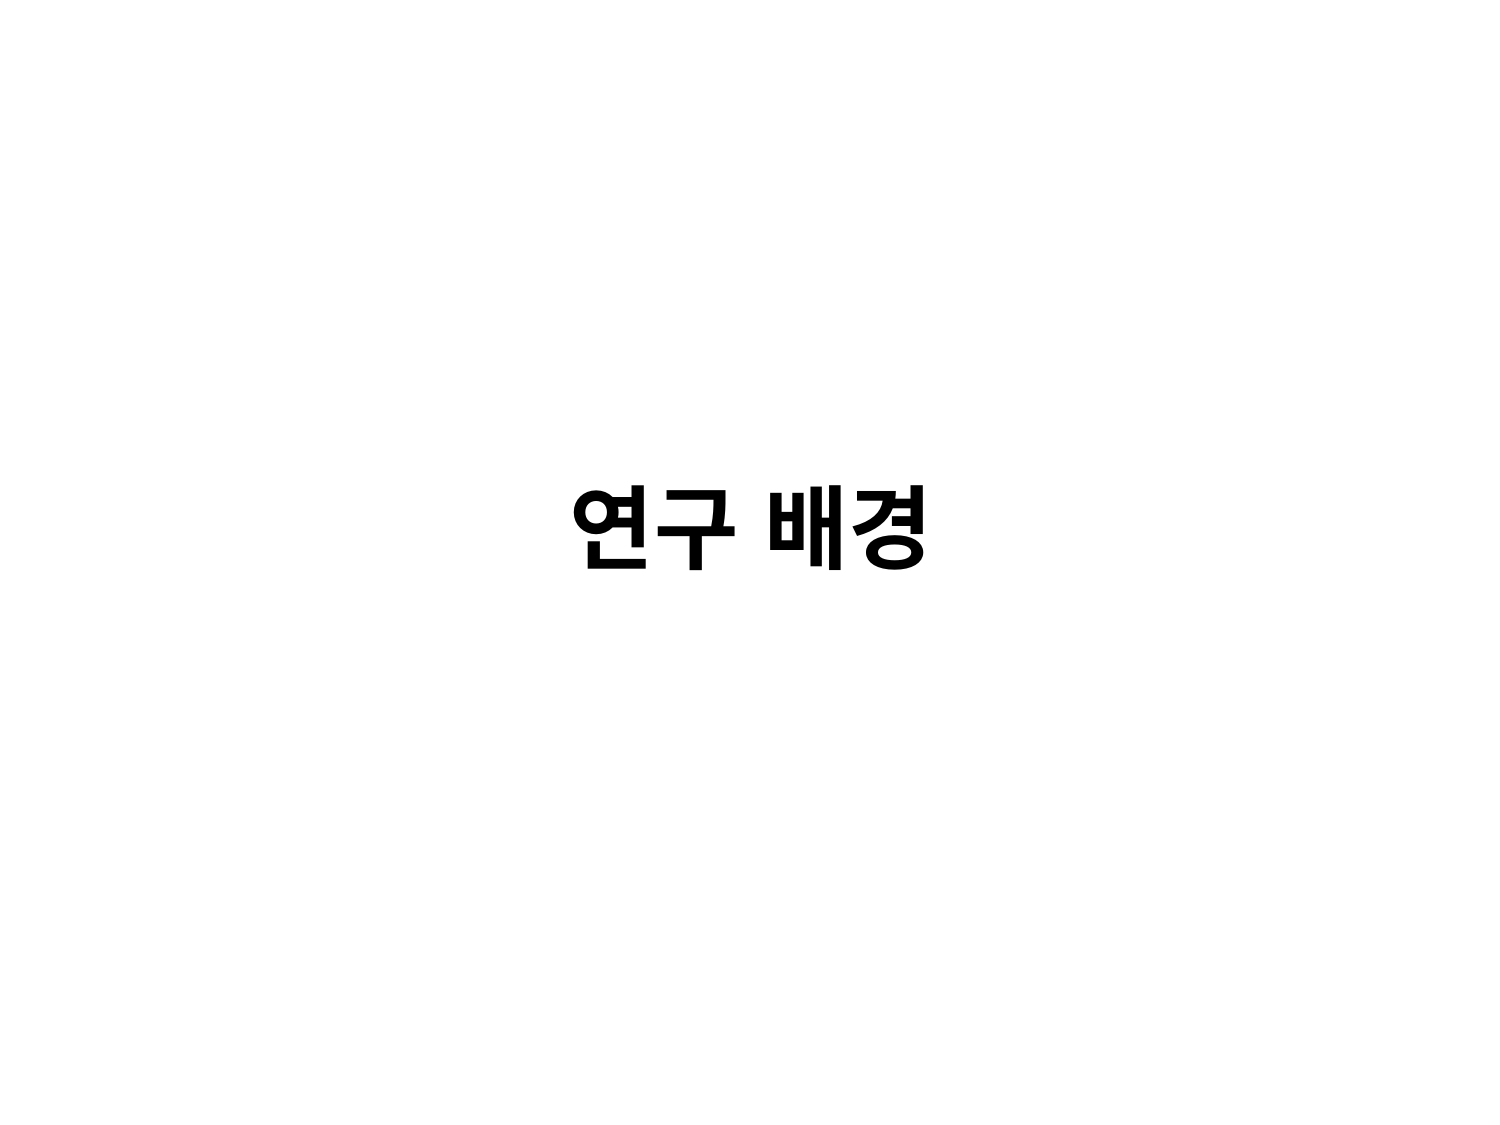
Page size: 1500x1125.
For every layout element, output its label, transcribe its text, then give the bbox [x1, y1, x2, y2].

title 연구 배경 [76, 432, 1427, 621]
